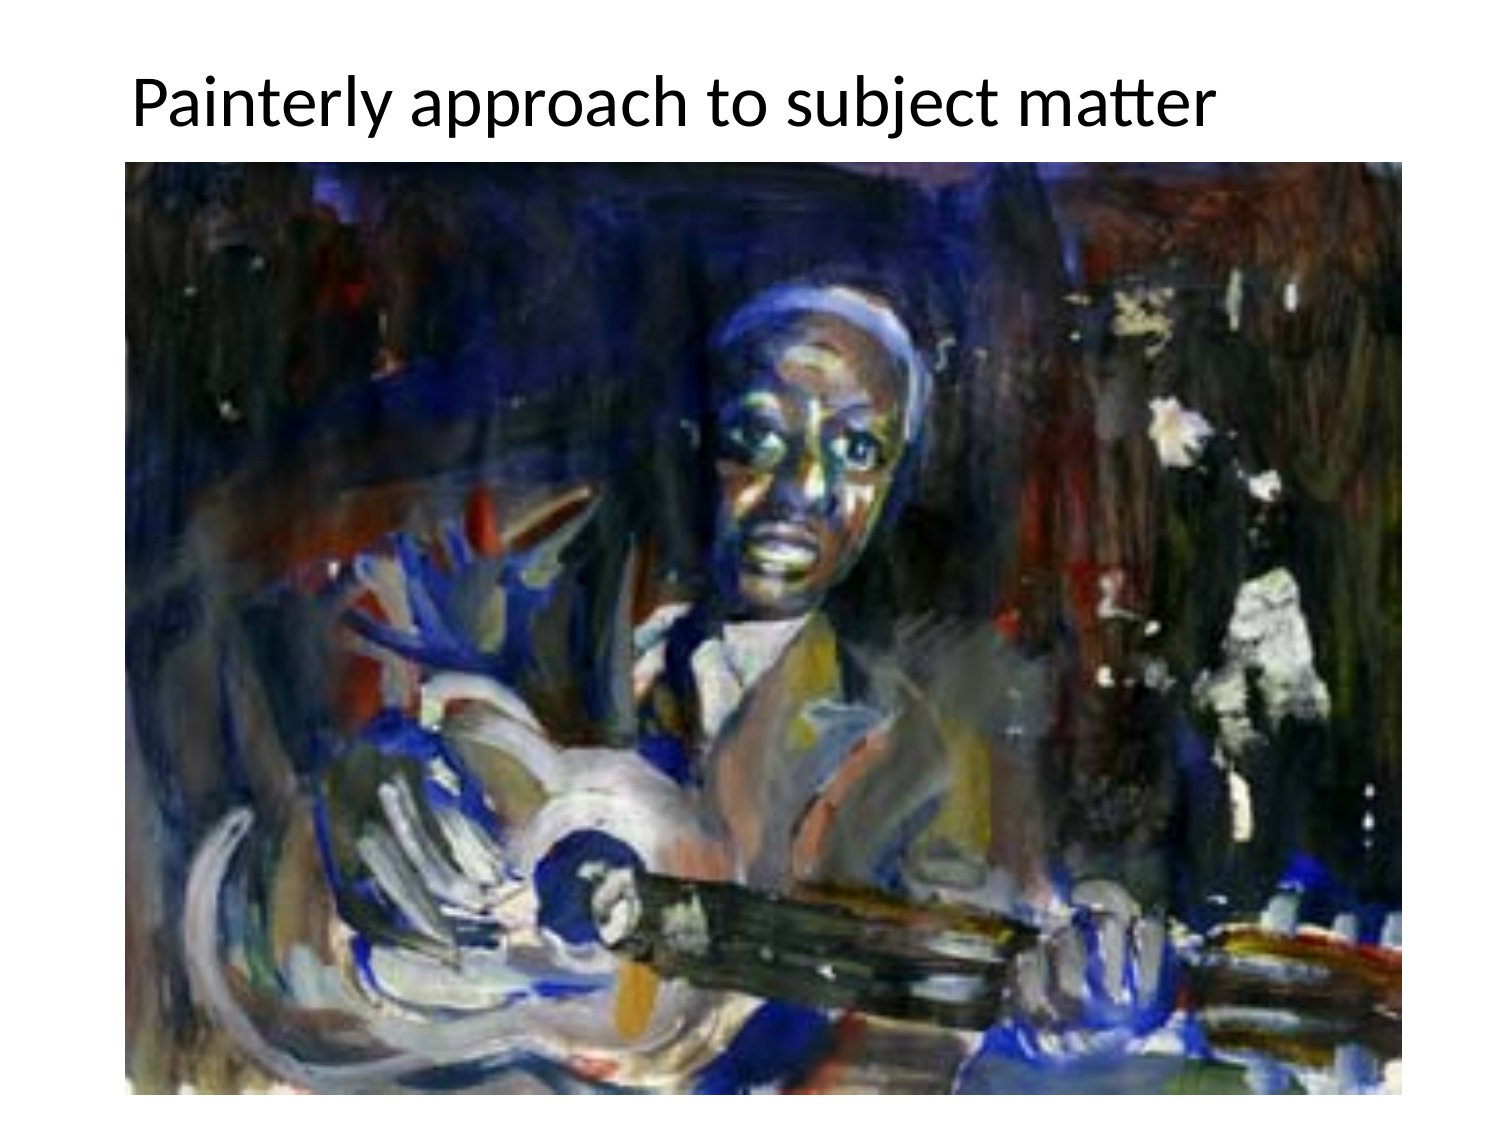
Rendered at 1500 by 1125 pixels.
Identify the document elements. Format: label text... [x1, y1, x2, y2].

picture [124, 162, 1402, 1096]
title Painterly approach to subject matter [0, 45, 1350, 150]
